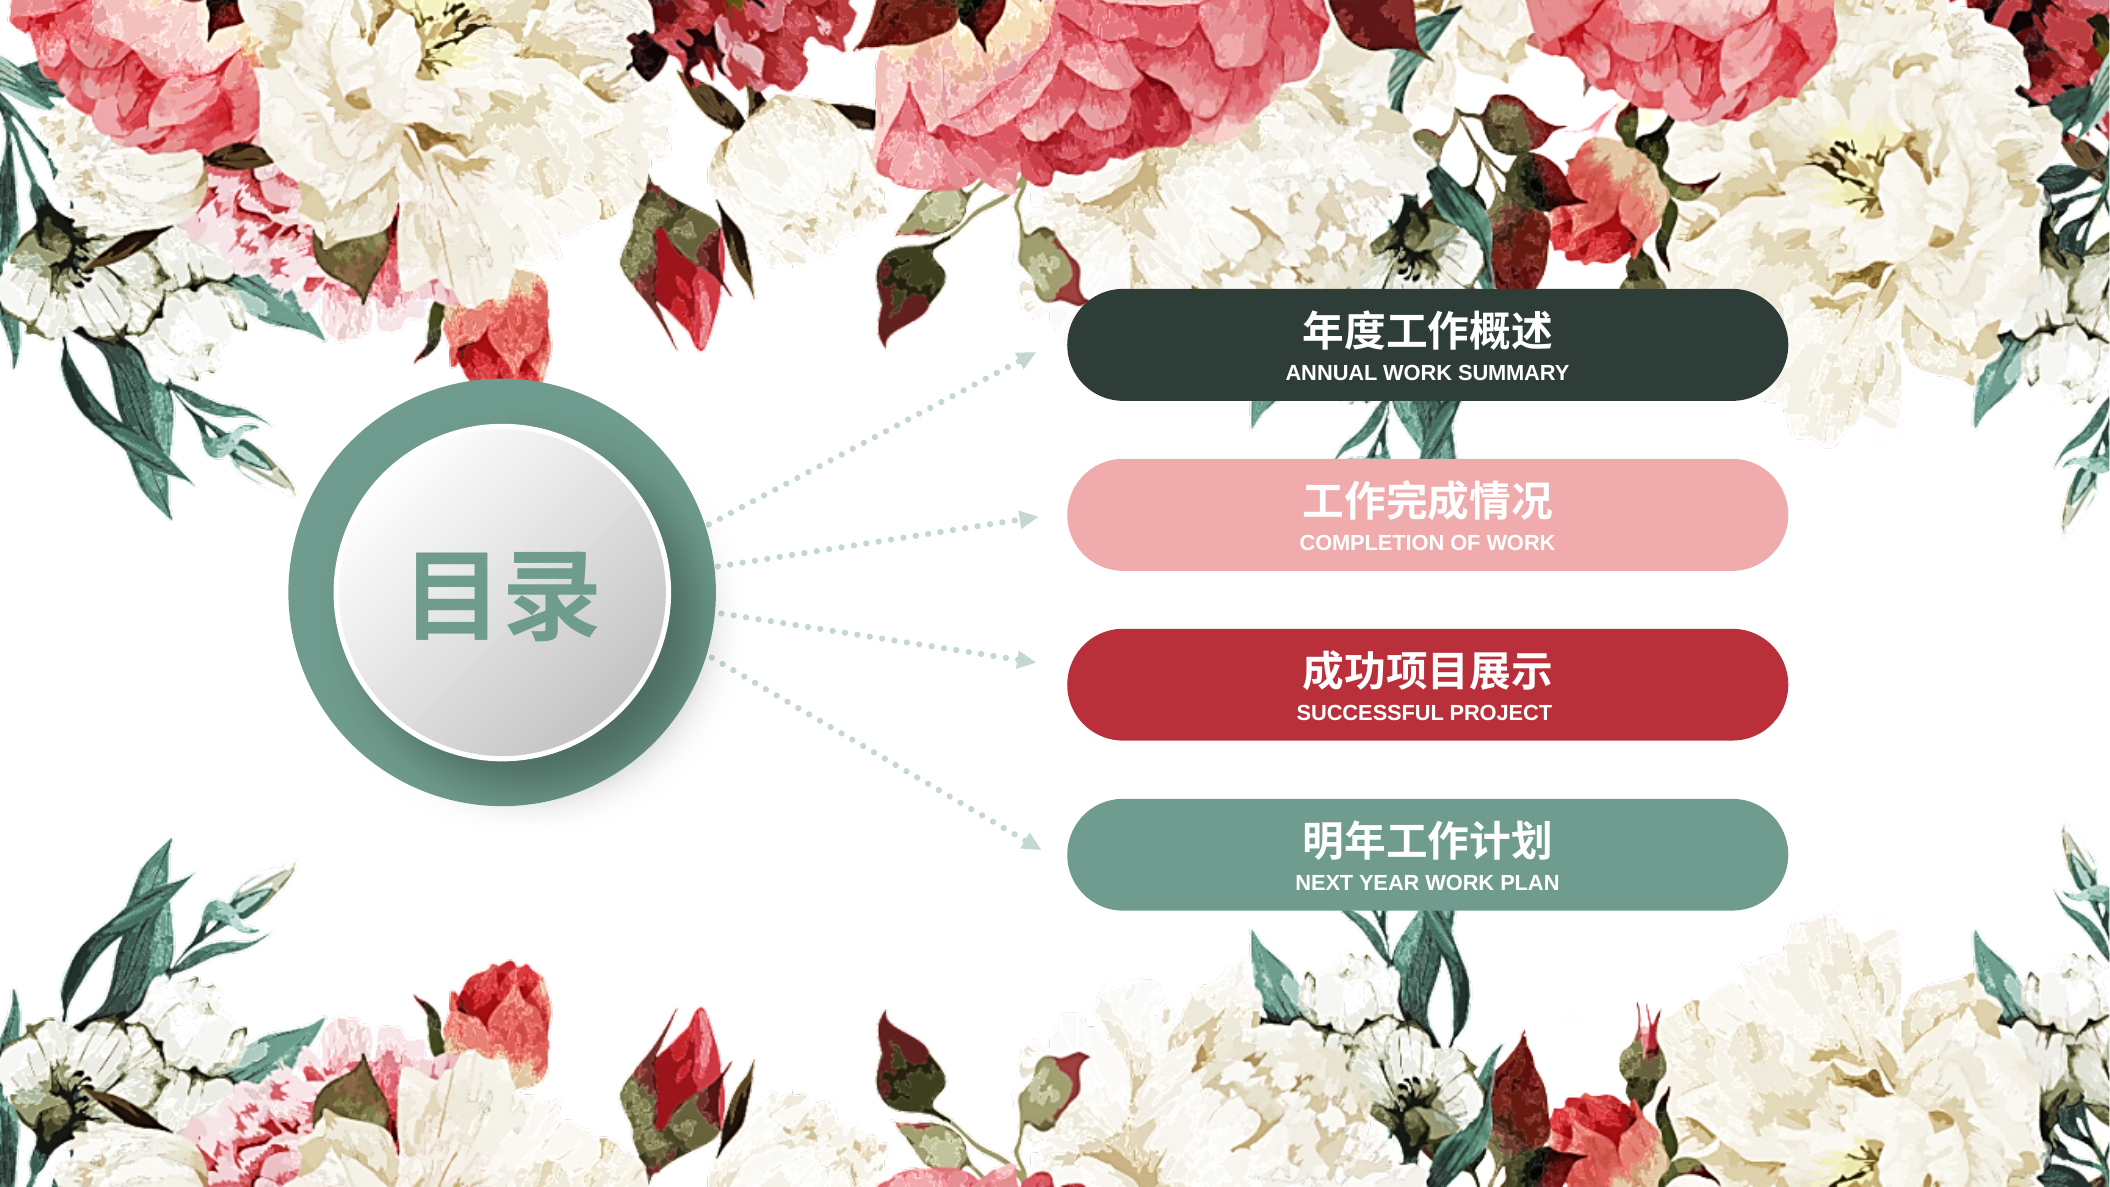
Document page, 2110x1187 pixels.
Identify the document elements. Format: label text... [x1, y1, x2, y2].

text_box [0, 0, 2110, 1187]
text_box [288, 378, 710, 800]
text_box [1022, 654, 1036, 667]
text_box [1022, 352, 1036, 364]
text_box 成功项目展示 SUCCESSFUL PROJECT [1067, 628, 1789, 741]
text_box 目录 [335, 425, 670, 760]
text_box 工作完成情况 COMPLETION OF WORK [1067, 458, 1789, 571]
text_box [1027, 838, 1042, 850]
text_box [1025, 512, 1039, 525]
text_box 年度工作概述 ANNUAL WORK SUMMARY [1067, 288, 1789, 401]
text_box 明年工作计划 NEXT YEAR WORK PLAN [1067, 798, 1789, 911]
